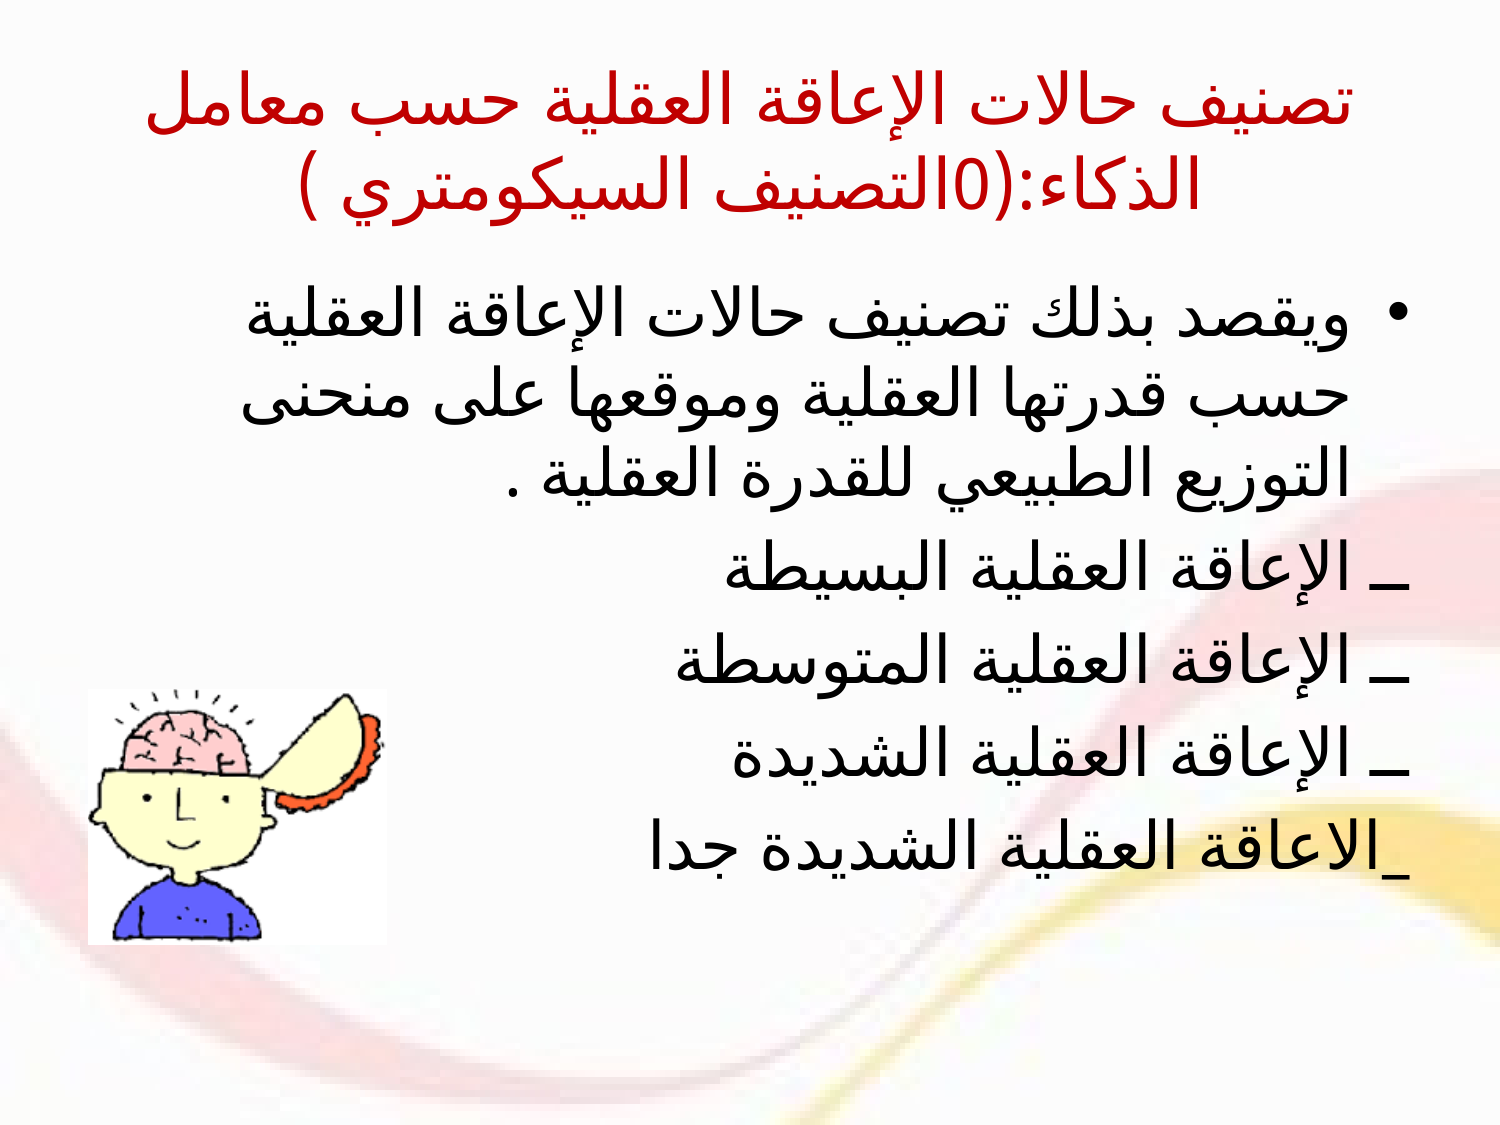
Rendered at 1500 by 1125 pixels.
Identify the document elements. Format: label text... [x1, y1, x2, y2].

list ويقصد بذلك تصنيف حالات الإعاقة العقلية حسب قدرتها العقلية وموقعها على منحنى التوزيع الطبيعي للقدرة العقلية . ــ الإعاقة العقلية البسيطة ــ الإعاقة العقلية المتوسطة ــ الإعاقة العقلية الشديدة _الاعاقة العقلية الشديدة جدا [75, 262, 1425, 1005]
picture [0, 0, 1500, 1125]
title تصنيف حالات الإعاقة العقلية حسب معامل الذكاء:(0التصنيف السيكومتري ) [75, 45, 1425, 233]
